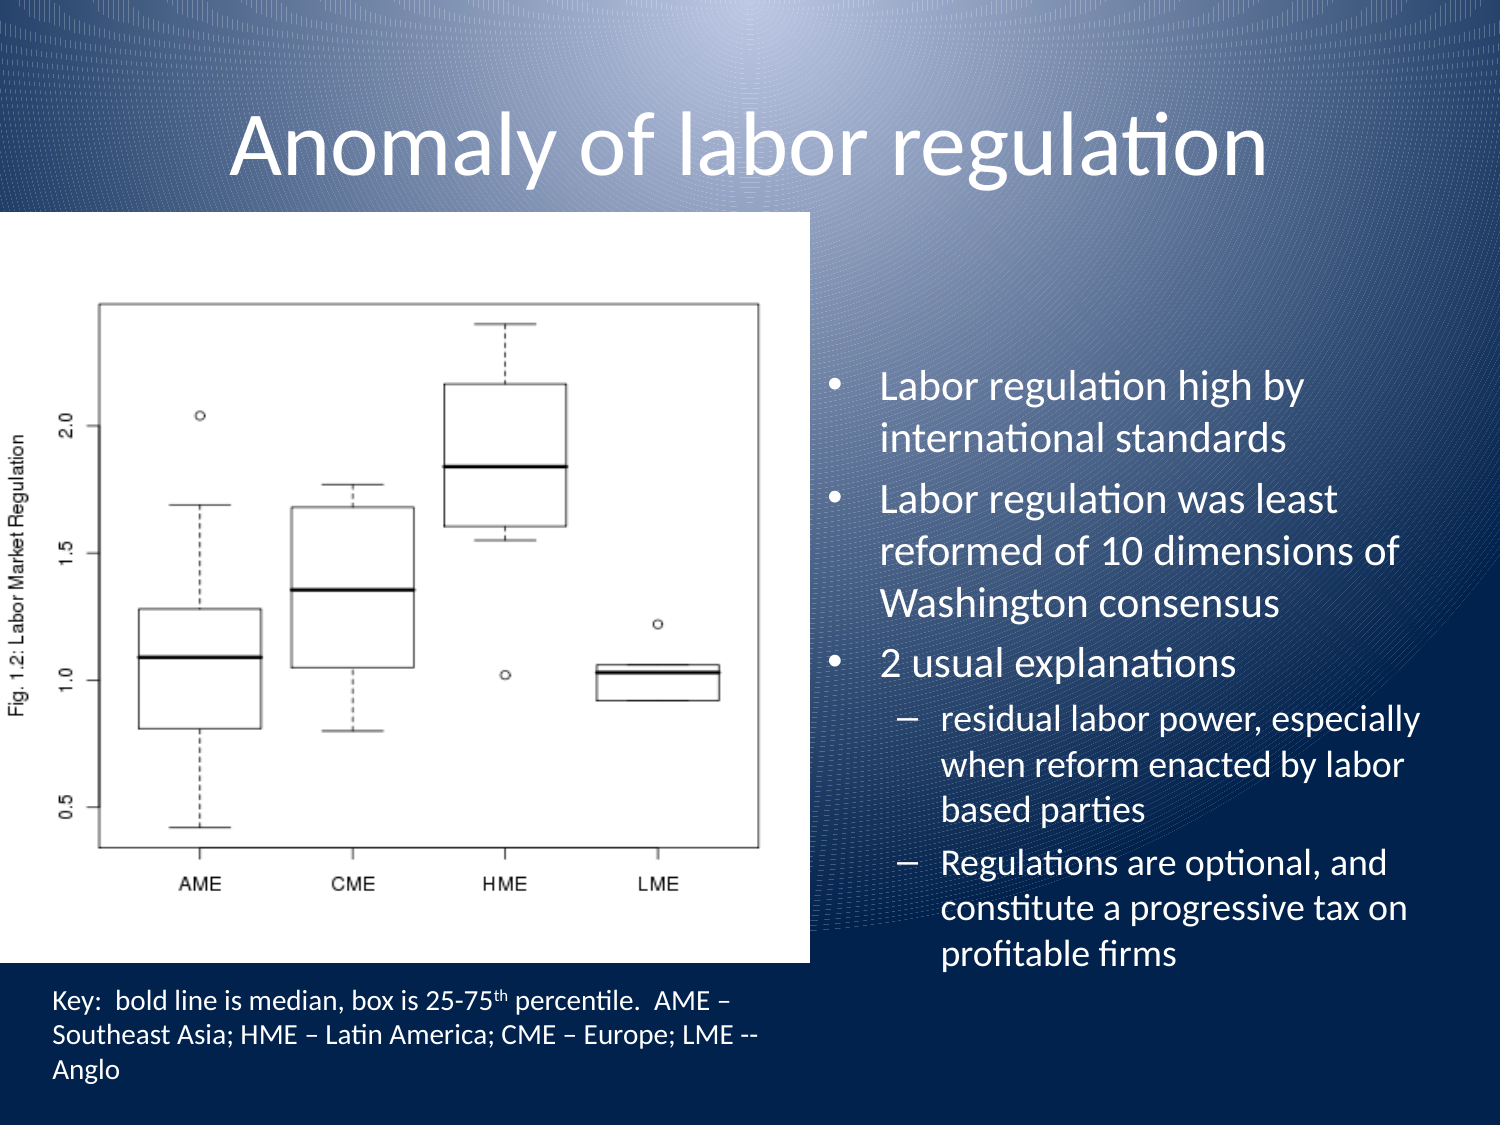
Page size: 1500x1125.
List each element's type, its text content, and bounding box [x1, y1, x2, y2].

list Labor regulation high by international standards Labor regulation was least reformed of 10 dimensions of Washington consensus 2 usual explanations residual labor power, especially when reform enacted by labor based parties Regulations are optional, and constitute a progressive tax on profitable firms [812, 349, 1451, 993]
title Anomaly of labor regulation [74, 44, 1426, 233]
picture [0, 212, 811, 963]
text_box Key: bold line is median, box is 25-75th percentile. AME – Southeast Asia; HME – Latin America; CME – Europe; LME -- Anglo [37, 973, 813, 1093]
